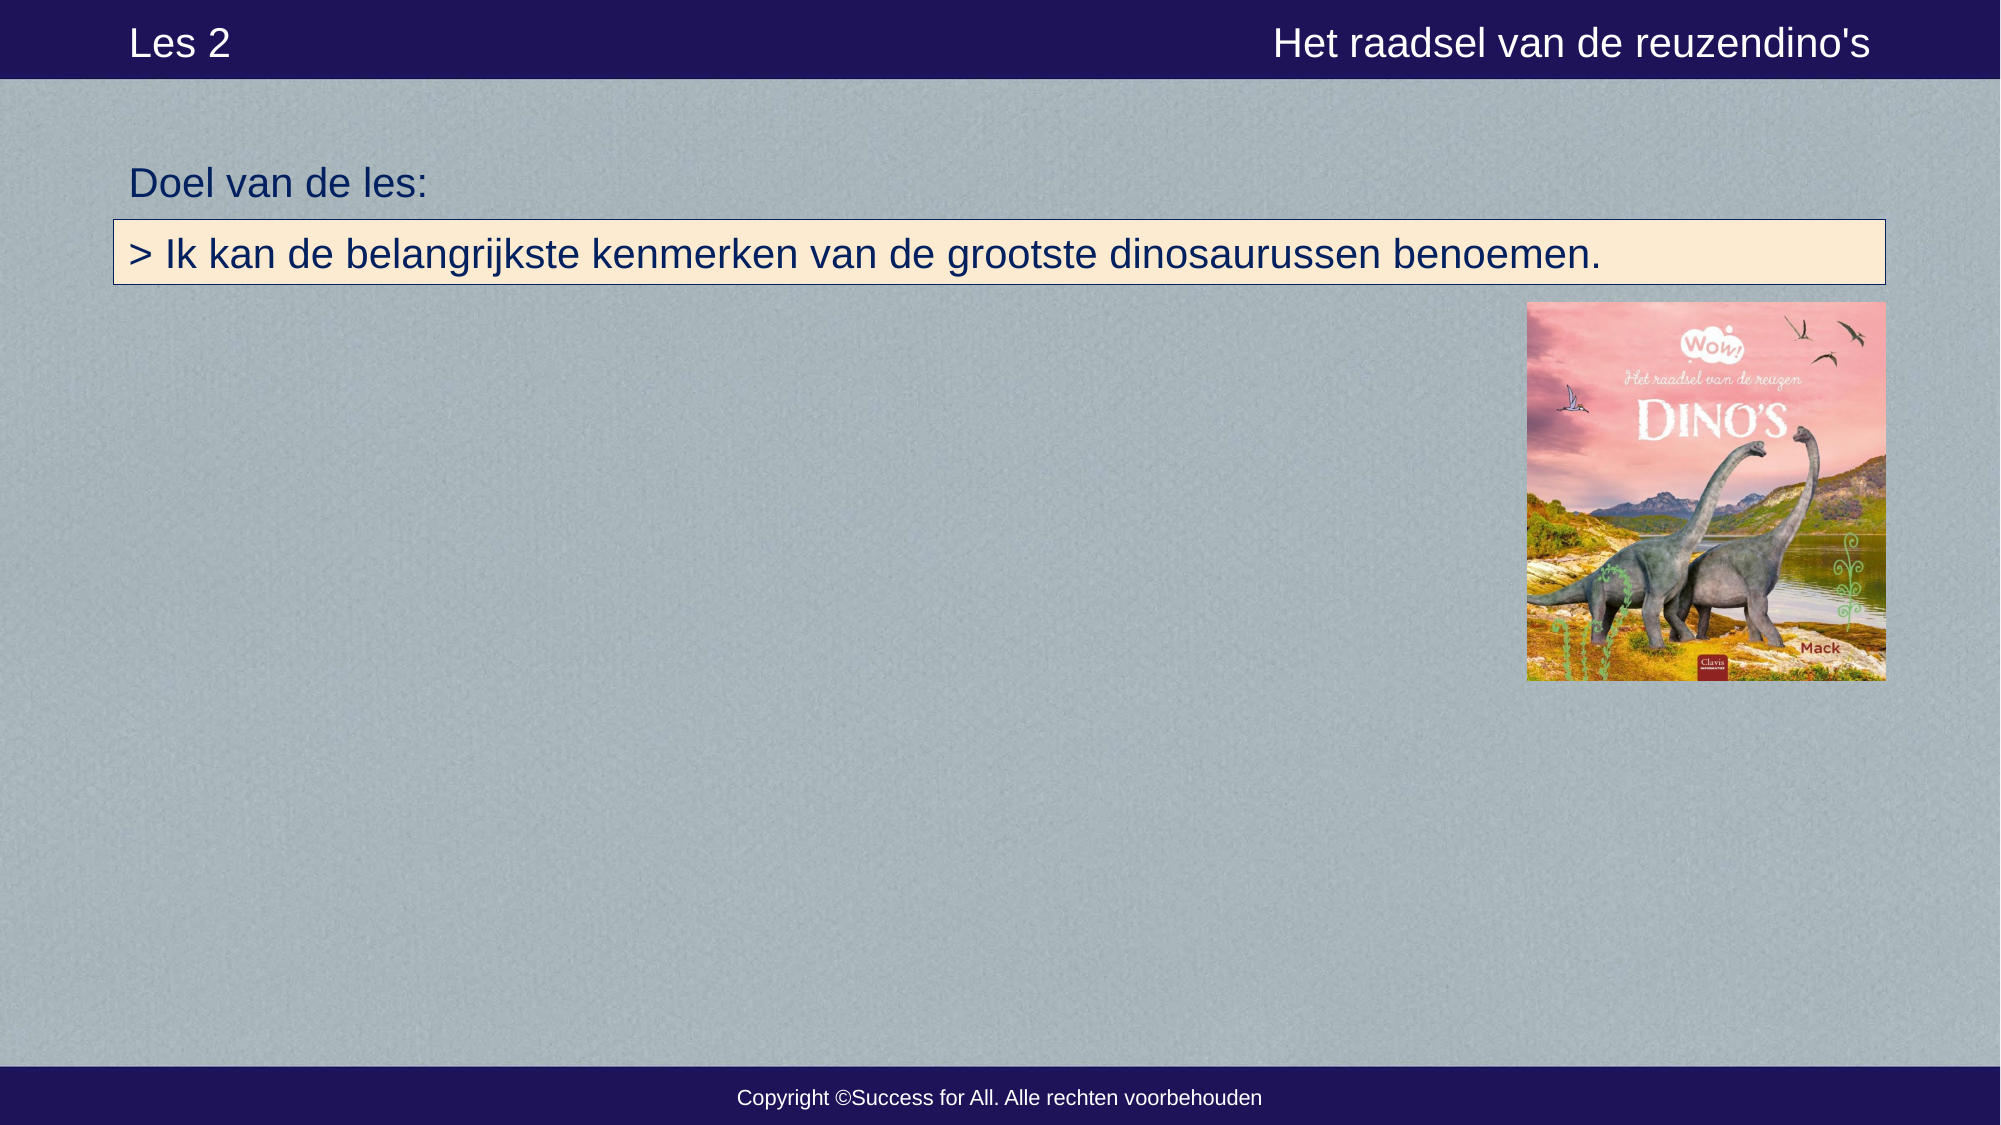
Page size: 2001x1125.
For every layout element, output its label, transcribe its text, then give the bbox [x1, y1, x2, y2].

text_box Het raadsel van de reuzendino's [999, 8, 1886, 73]
text_box > Ik kan de belangrijkste kenmerken van de grootste dinosaurussen benoemen. [113, 219, 1886, 285]
picture [0, 0, 2001, 1125]
text_box Doel van de les: [113, 148, 1635, 214]
text_box Les 2 [114, 8, 354, 73]
text_box Copyright ©Success for All. Alle rechten voorbehouden [0, 1076, 2000, 1125]
